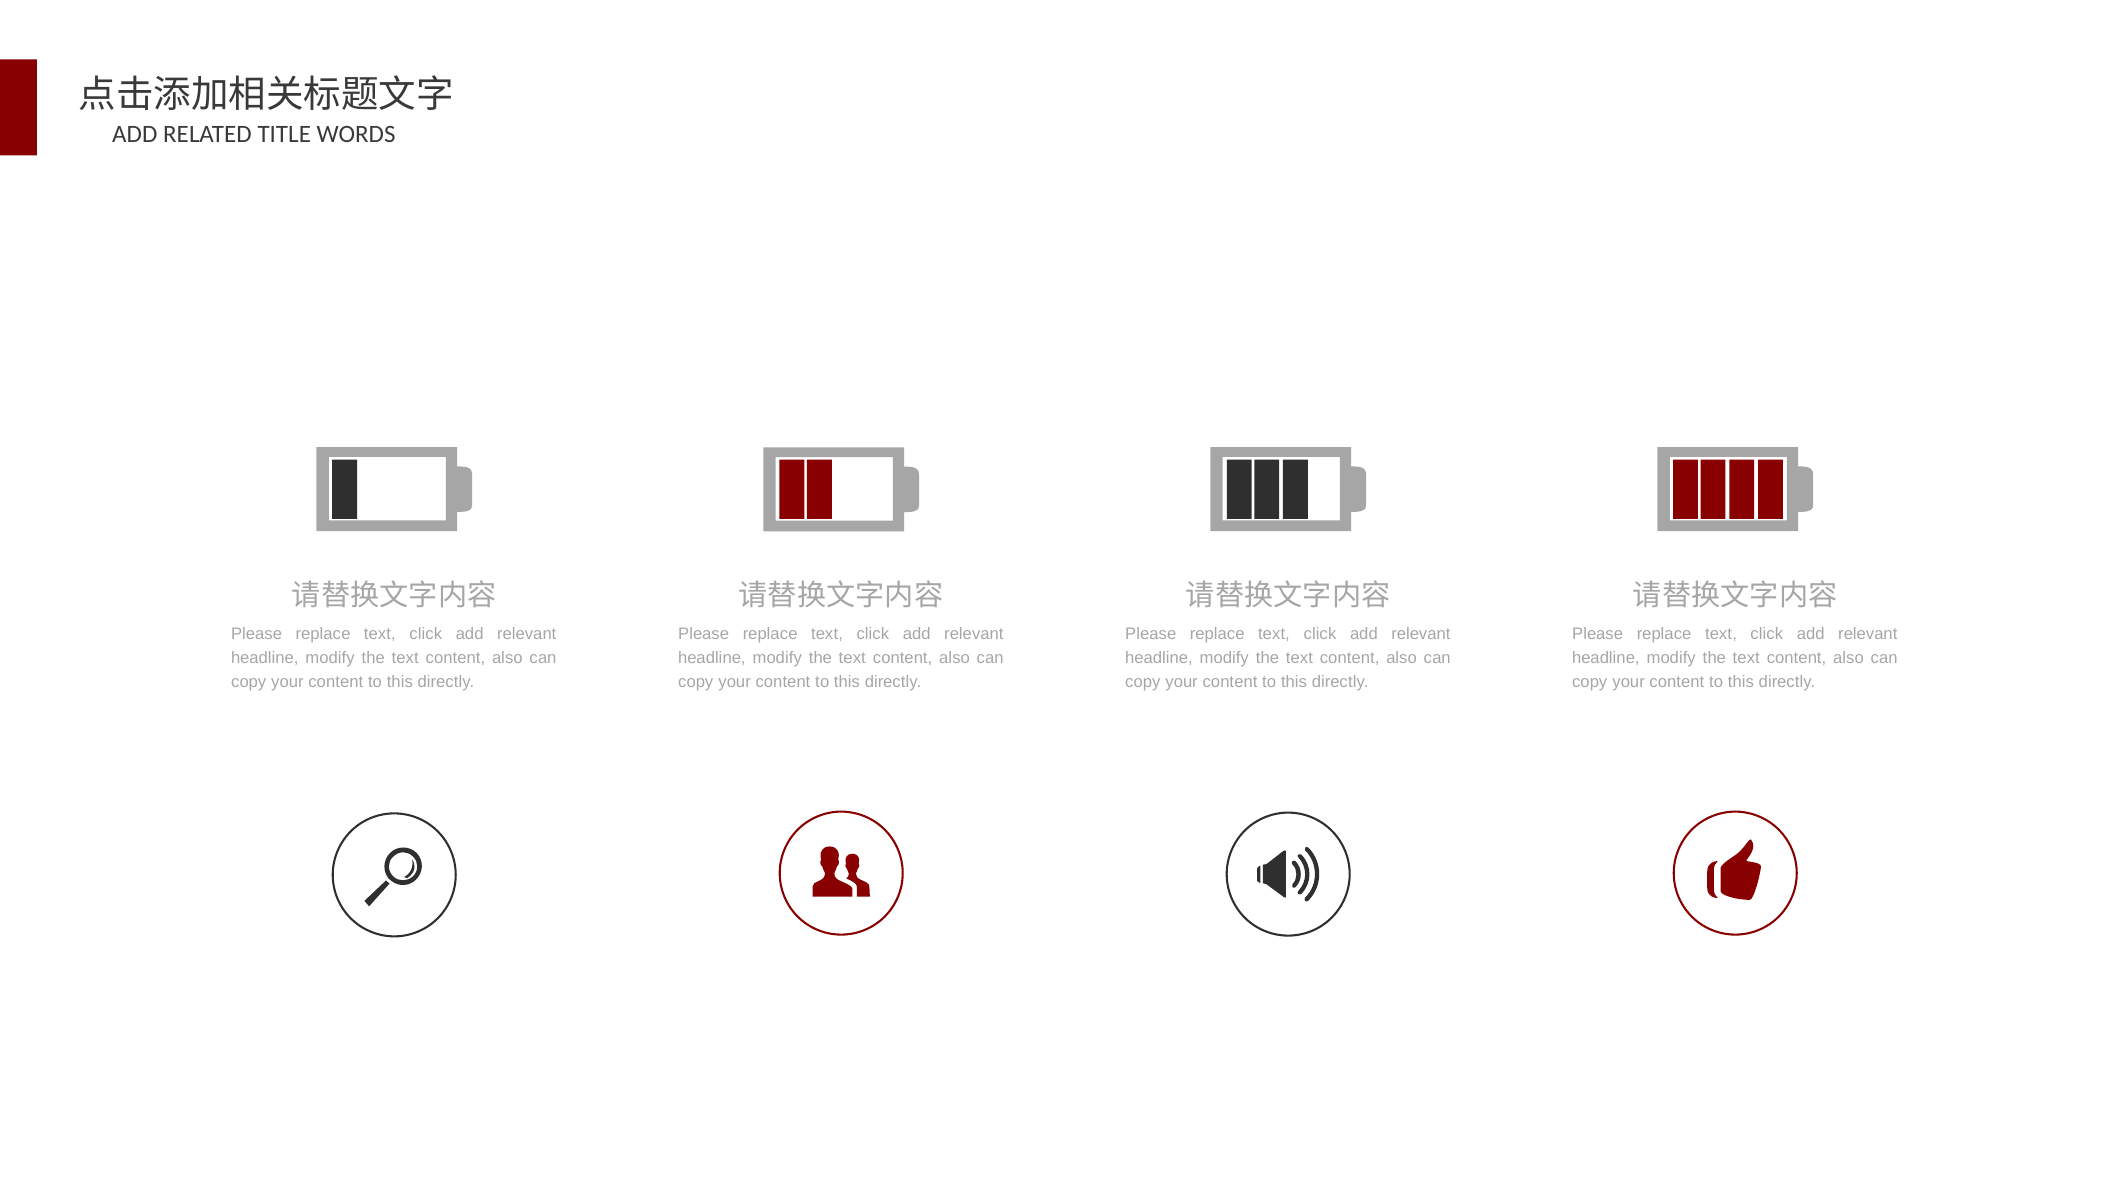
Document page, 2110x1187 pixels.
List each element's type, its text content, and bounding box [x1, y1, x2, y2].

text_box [332, 813, 456, 937]
text_box Please replace text, click add relevant headline, modify the text content, also can copy your content to this directly. [1109, 611, 1467, 742]
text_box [1226, 812, 1350, 936]
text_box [1673, 811, 1797, 935]
text_box Please replace text, click add relevant headline, modify the text content, also can copy your content to this directly. [662, 611, 1020, 742]
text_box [779, 811, 903, 935]
text_box 点击添加相关标题文字 [62, 61, 470, 123]
text_box 请替换文字内容 [215, 561, 573, 611]
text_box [1657, 447, 1814, 532]
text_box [316, 447, 473, 532]
text_box 请替换文字内容 [1109, 561, 1467, 611]
text_box 请替换文字内容 [662, 561, 1020, 611]
text_box Please replace text, click add relevant headline, modify the text content, also can copy your content to this directly. [1556, 611, 1914, 742]
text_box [1210, 447, 1367, 532]
text_box ADD RELATED TITLE WORDS [96, 109, 413, 156]
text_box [763, 447, 920, 532]
text_box 请替换文字内容 [1556, 561, 1914, 611]
text_box Please replace text, click add relevant headline, modify the text content, also can copy your content to this directly. [215, 611, 573, 742]
